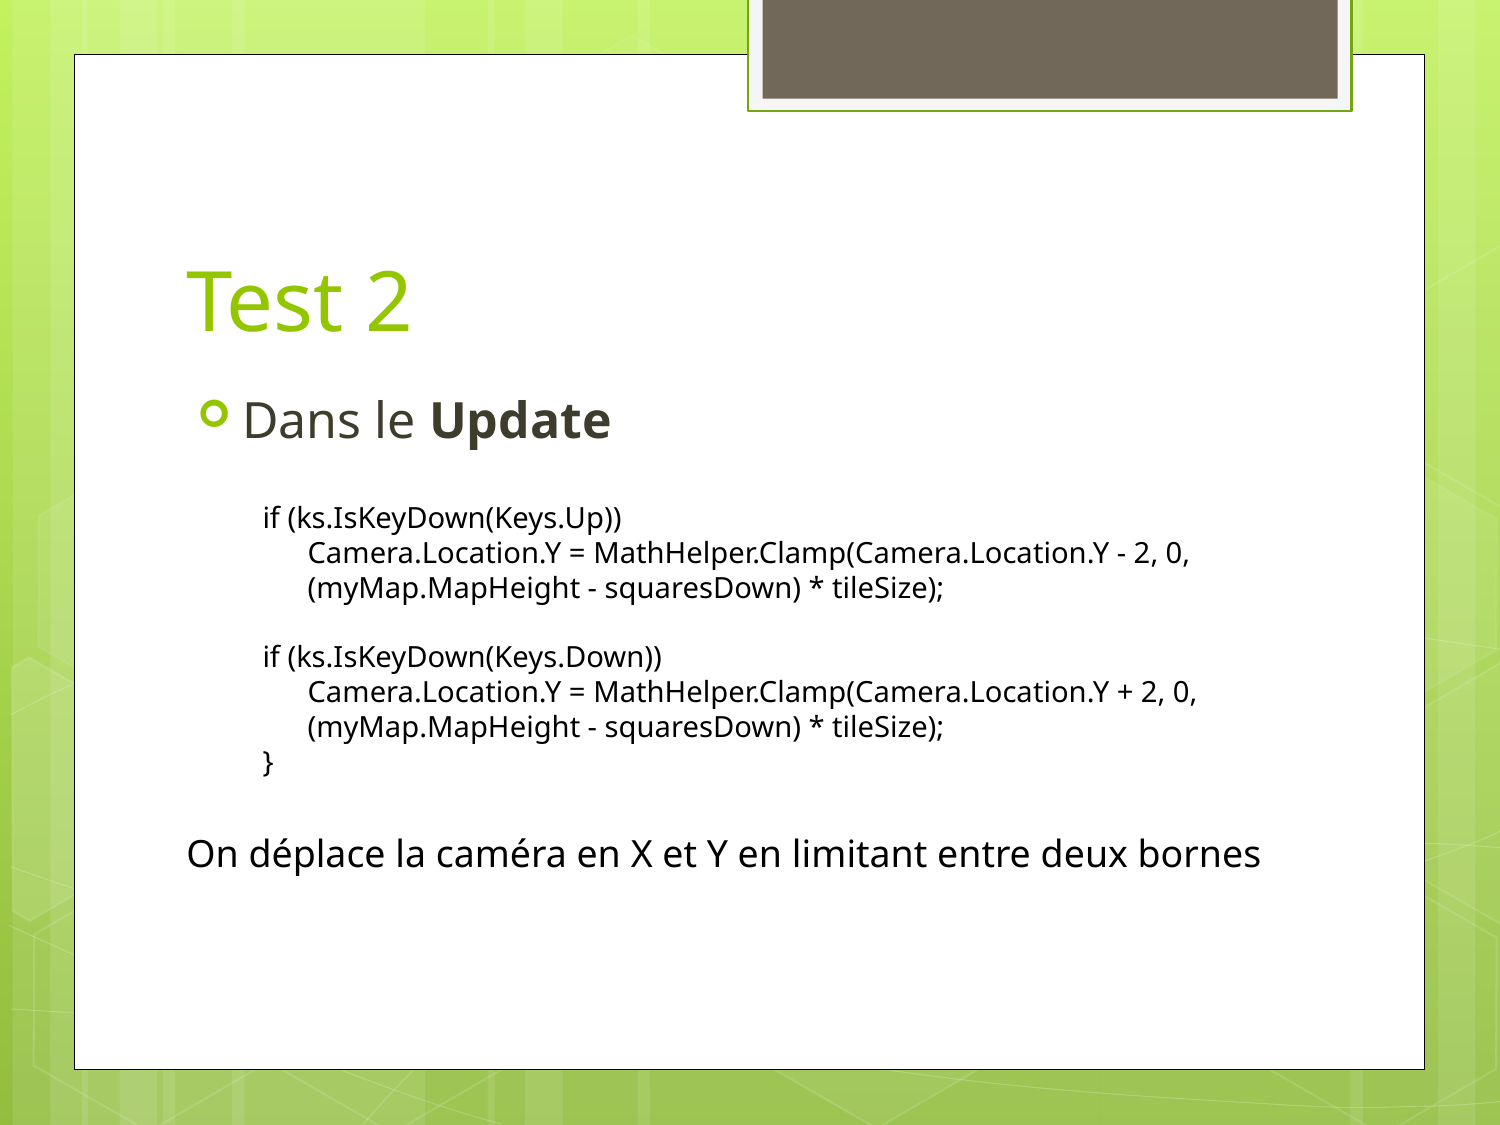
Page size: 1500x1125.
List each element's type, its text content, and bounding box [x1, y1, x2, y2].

text_box if (ks.IsKeyDown(Keys.Up)) Camera.Location.Y = MathHelper.Clamp(Camera.Location.Y - 2, 0, (myMap.MapHeight - squaresDown) * tileSize); if (ks.IsKeyDown(Keys.Down)) Camera.Location.Y = MathHelper.Clamp(Camera.Location.Y + 2, 0, (myMap.MapHeight - squaresDown) * tileSize); } [247, 491, 1221, 786]
title Test 2 [171, 168, 1324, 357]
list Dans le Update [171, 381, 1283, 457]
text_box On déplace la caméra en X et Y en limitant entre deux bornes [171, 822, 1278, 882]
